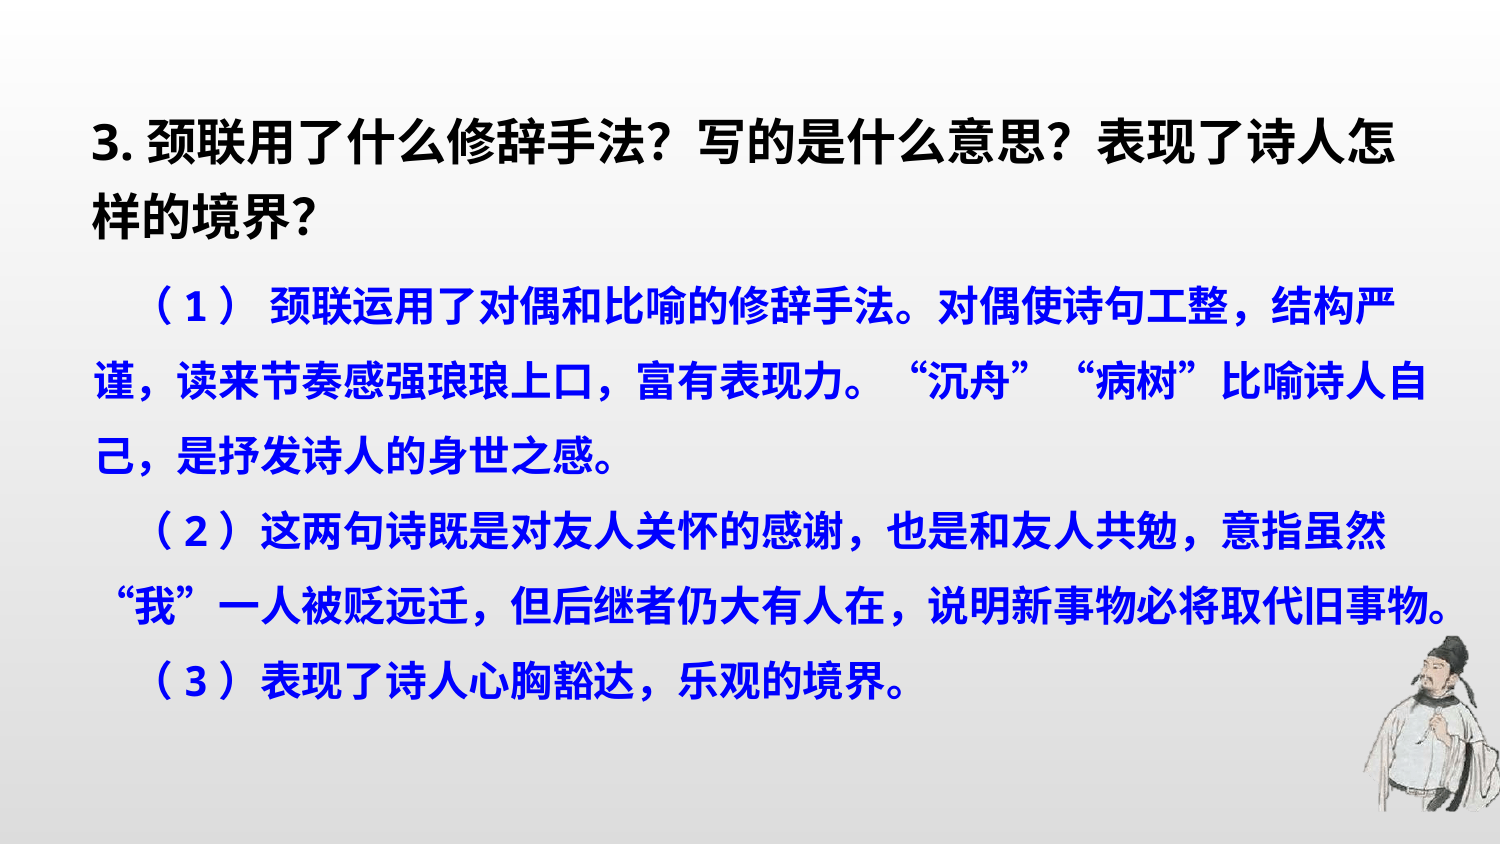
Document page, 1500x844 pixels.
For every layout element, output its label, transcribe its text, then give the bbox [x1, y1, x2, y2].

list （1） 颈联运用了对偶和比喻的修辞手法。对偶使诗句工整，结构严谨，读来节奏感强琅琅上口，富有表现力。“沉舟”“病树”比喻诗人自己，是抒发诗人的身世之感。 （2）这两句诗既是对友人关怀的感谢，也是和友人共勉，意指虽然“我”一人被贬远迁，但后继者仍大有人在，说明新事物必将取代旧事物。 （3）表现了诗人心胸豁达，乐观的境界。 [76, 255, 1447, 823]
picture [1257, 628, 1500, 812]
text_box 3.颈联用了什么修辞手法？写的是什么意思？表现了诗人怎样的境界？ [76, 88, 1459, 254]
